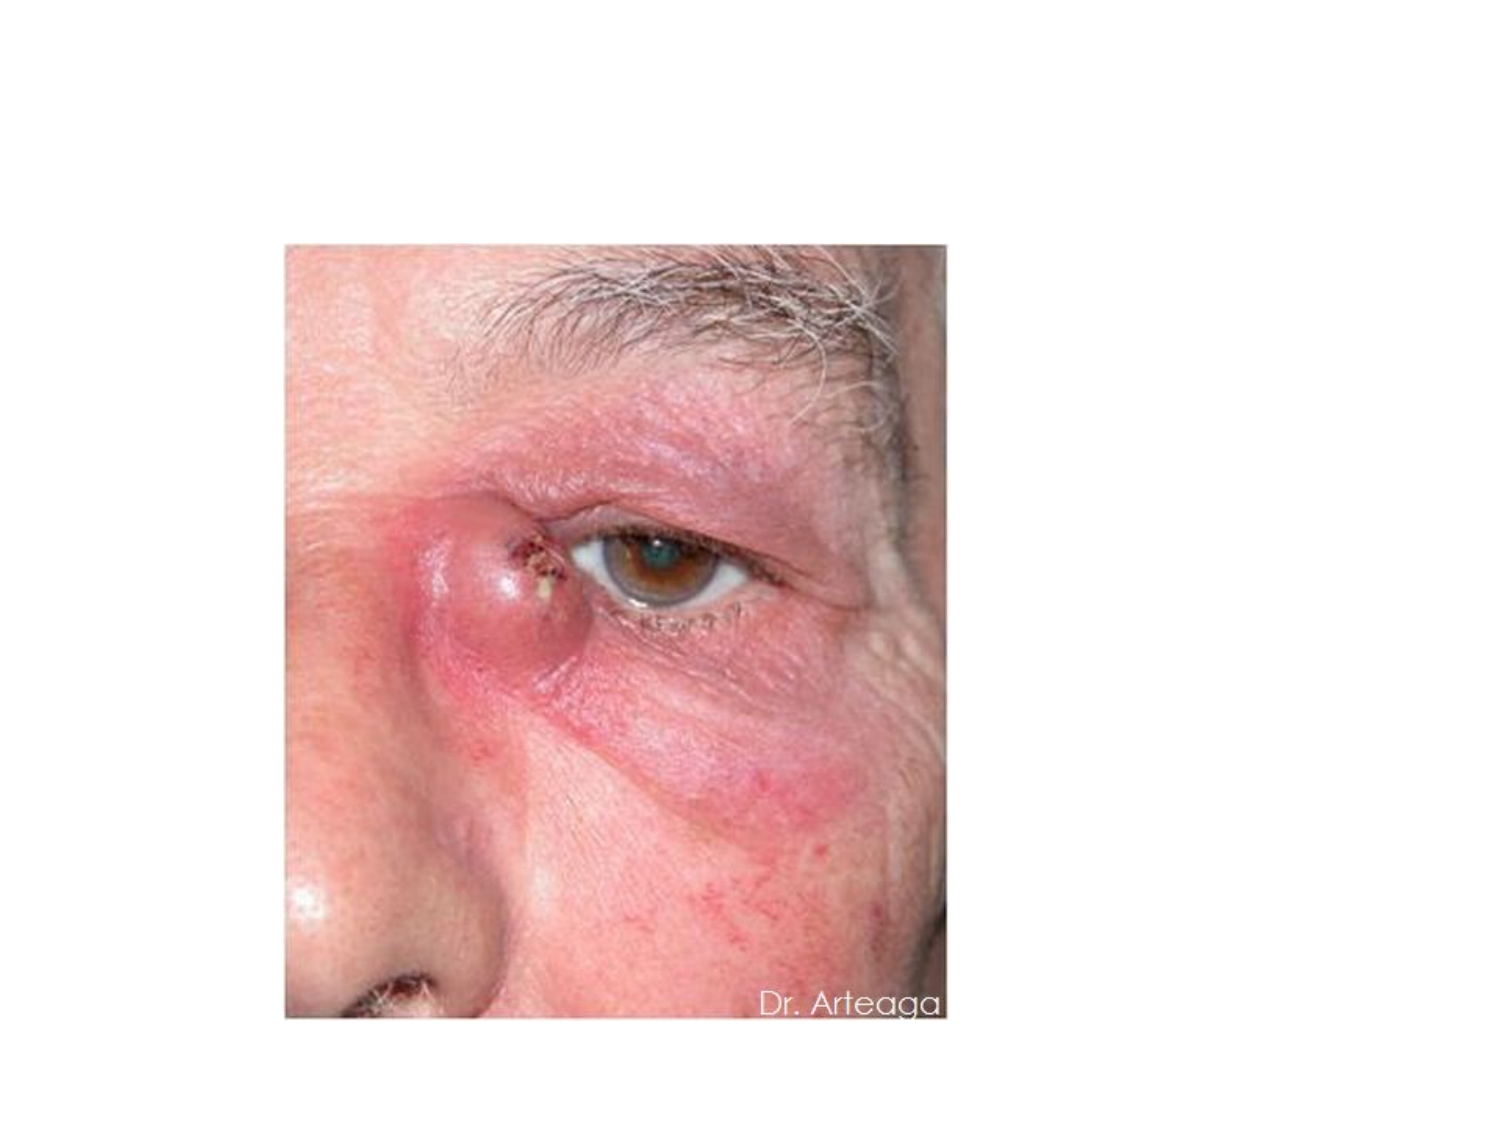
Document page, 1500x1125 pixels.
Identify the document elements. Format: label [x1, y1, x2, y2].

picture [282, 243, 949, 1021]
